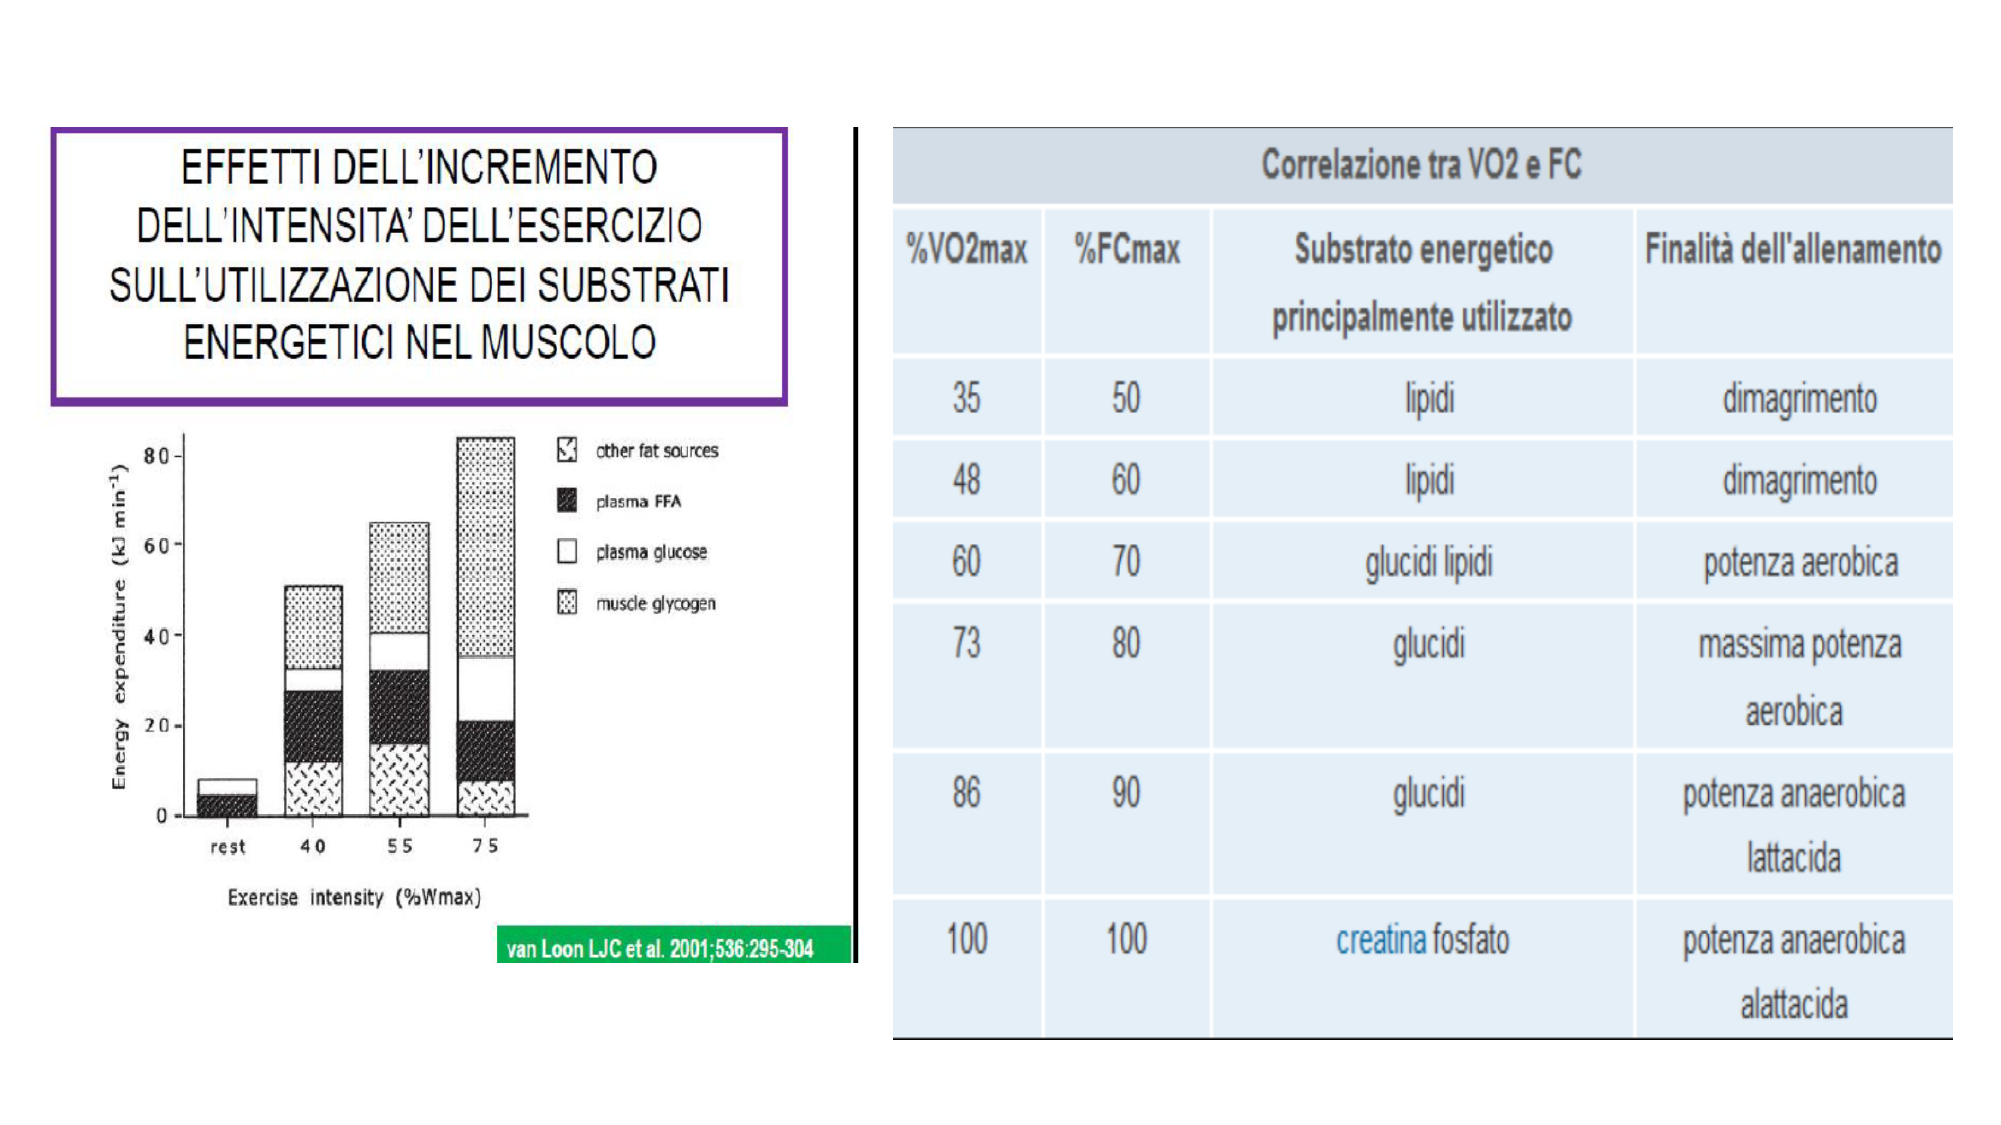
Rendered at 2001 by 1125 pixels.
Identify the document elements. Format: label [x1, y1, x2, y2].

list [893, 126, 1953, 1040]
list [0, 126, 859, 963]
